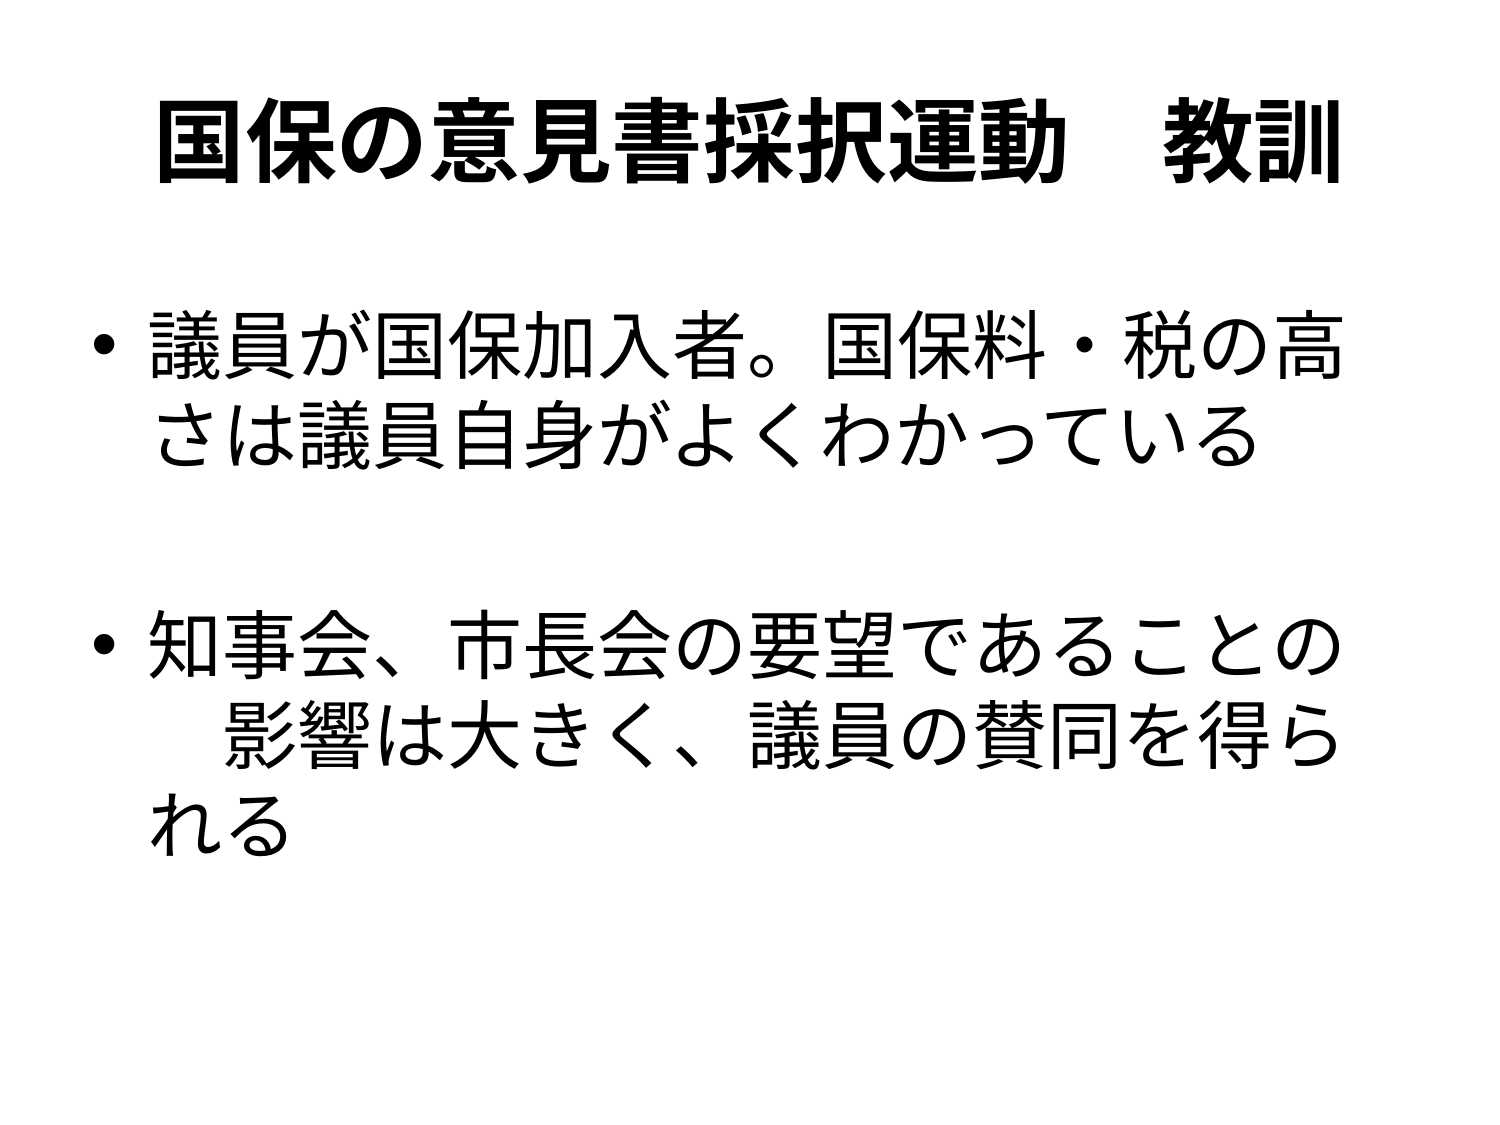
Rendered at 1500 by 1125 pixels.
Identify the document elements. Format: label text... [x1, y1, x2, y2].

title 国保の意見書採択運動 教訓 [75, 45, 1425, 233]
list 議員が国保加入者。国保料・税の高さは議員自身がよくわかっている 知事会、市長会の要望であることの 影響は大きく、議員の賛同を得られる [76, 290, 1427, 1034]
